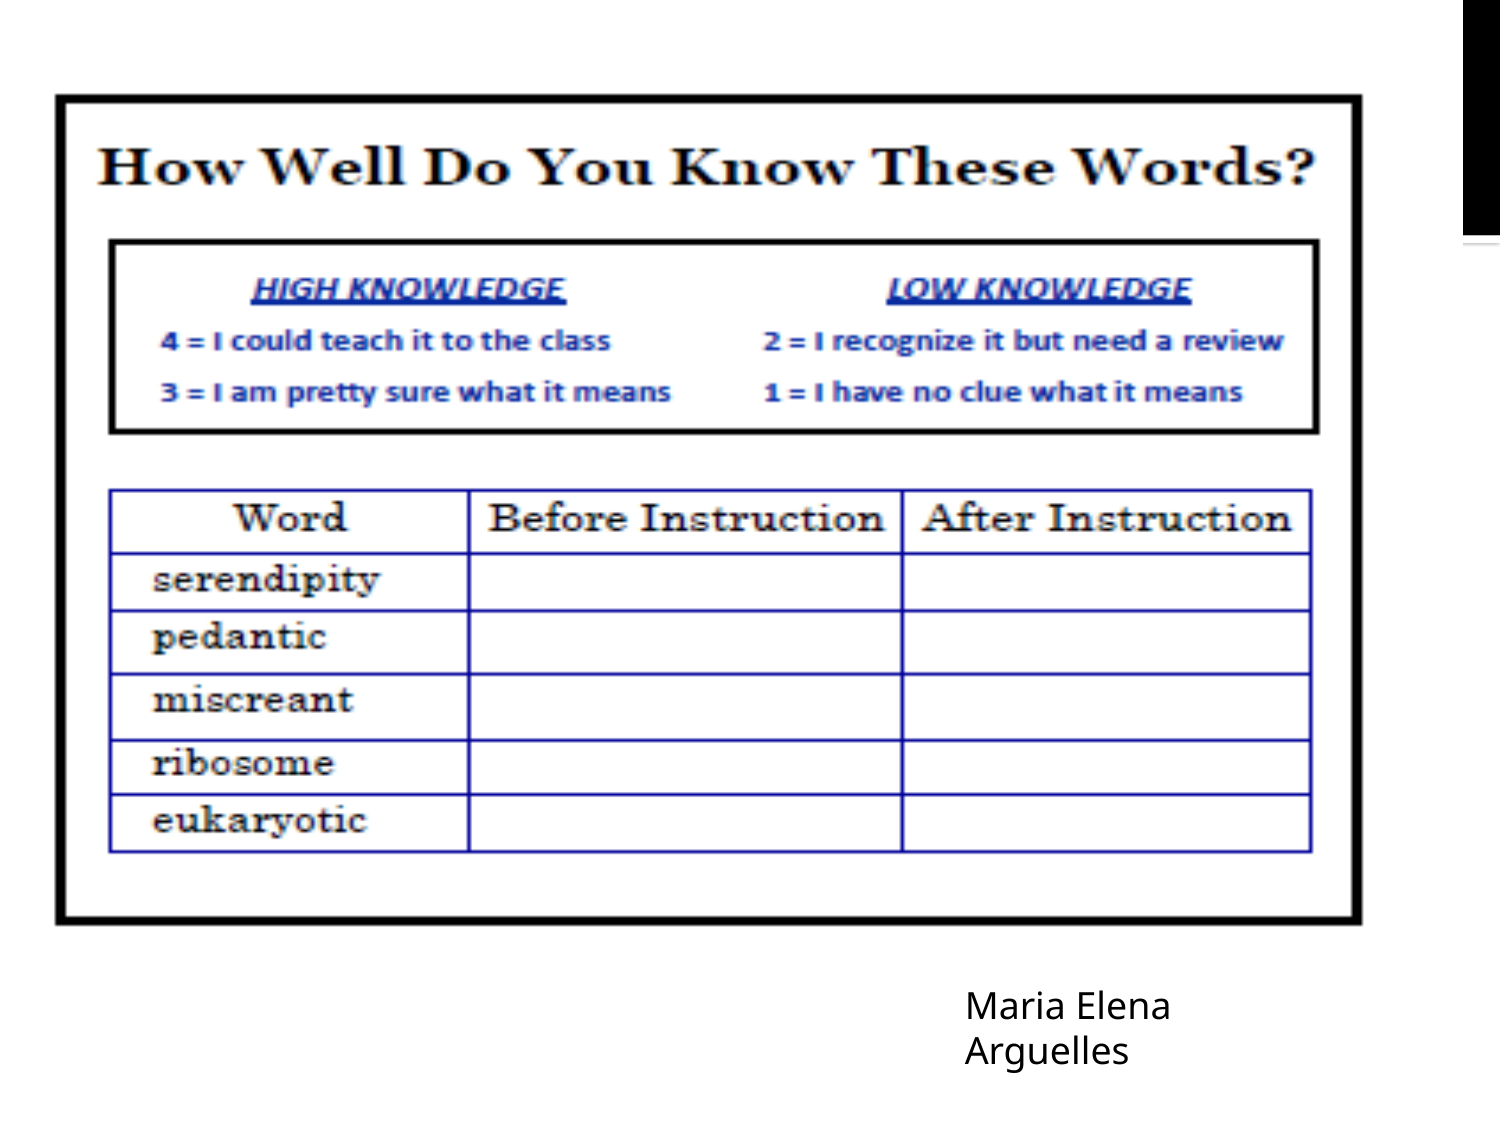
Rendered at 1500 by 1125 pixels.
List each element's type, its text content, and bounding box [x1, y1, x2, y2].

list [0, 0, 1463, 1041]
text_box Maria Elena Arguelles [950, 1048, 1350, 1080]
